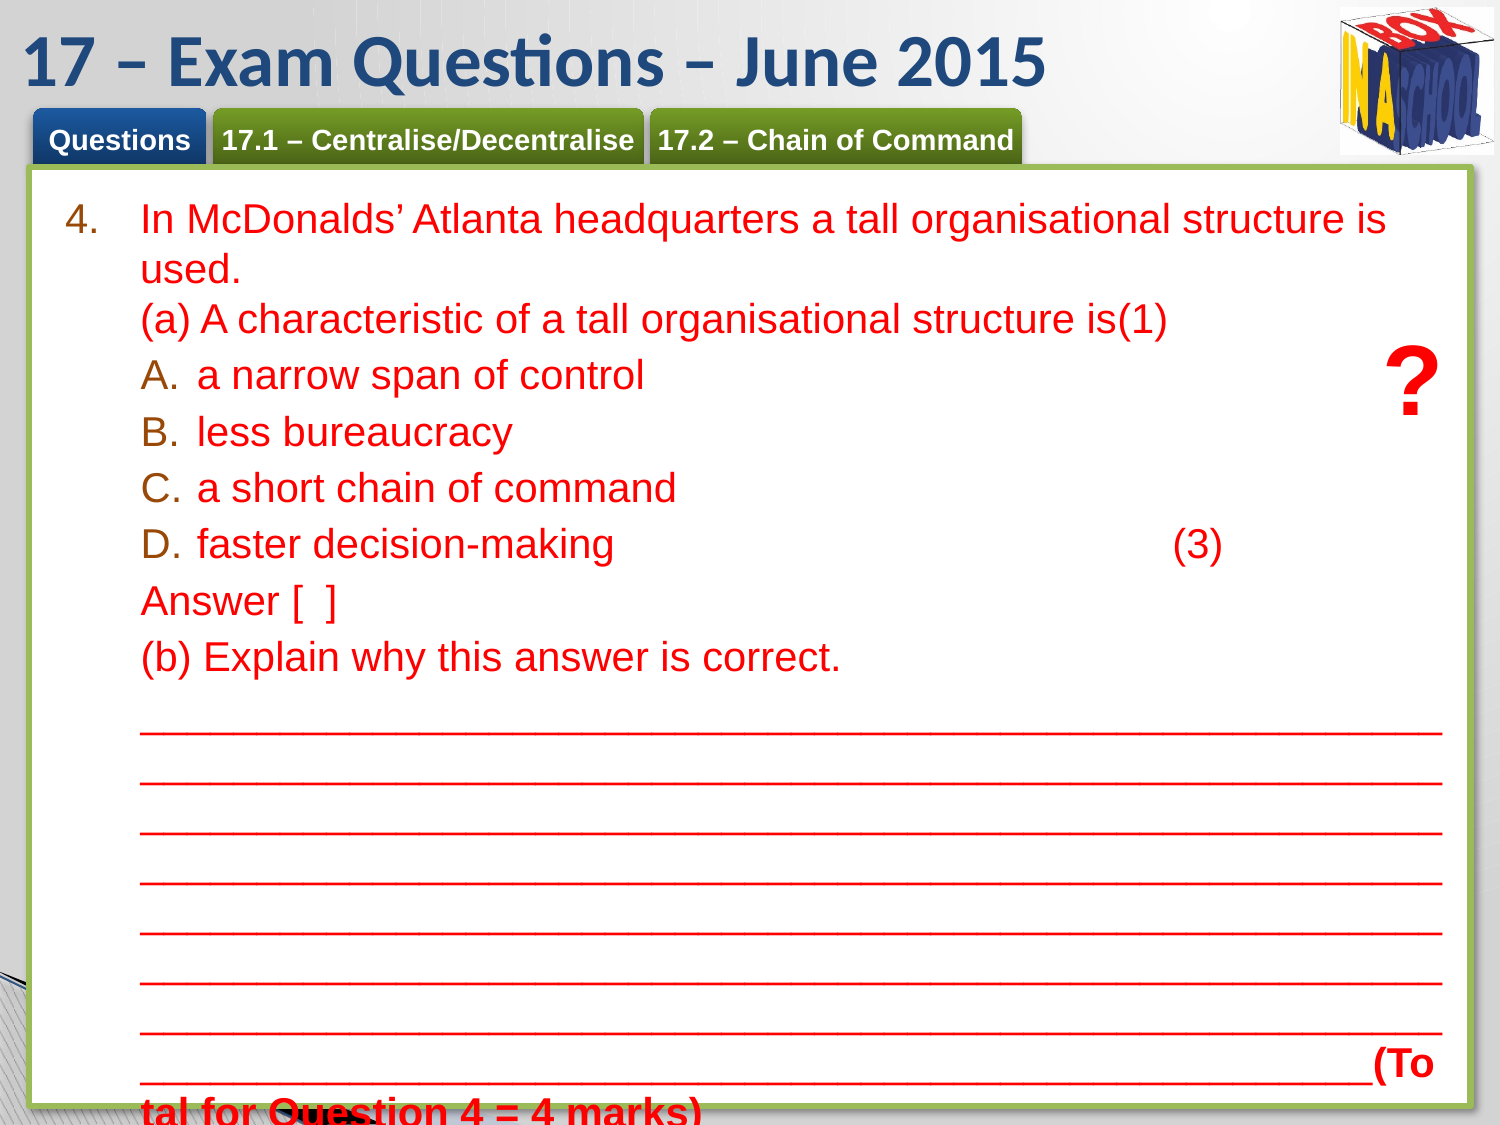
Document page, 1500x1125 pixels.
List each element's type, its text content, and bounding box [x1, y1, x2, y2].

text_box In McDonalds’ Atlanta headquarters a tall organisational structure is used. (a) A characteristic of a tall organisational structure is (1) a narrow span of control less bureaucracy a short chain of command faster decision-making (3) Answer [ ] (b) Explain why this answer is correct. _____________________________________________________________________________________________________________________________________________________________________________________________________________________________________________________________________________________________________________________________________________________________________________________________________________________________________________________________(Total for Question 4 = 4 marks) [50, 184, 1459, 1125]
picture [1340, 7, 1495, 155]
text_box ? [1367, 308, 1459, 443]
title 17 – Exam Questions – June 2015 [5, 11, 1270, 102]
